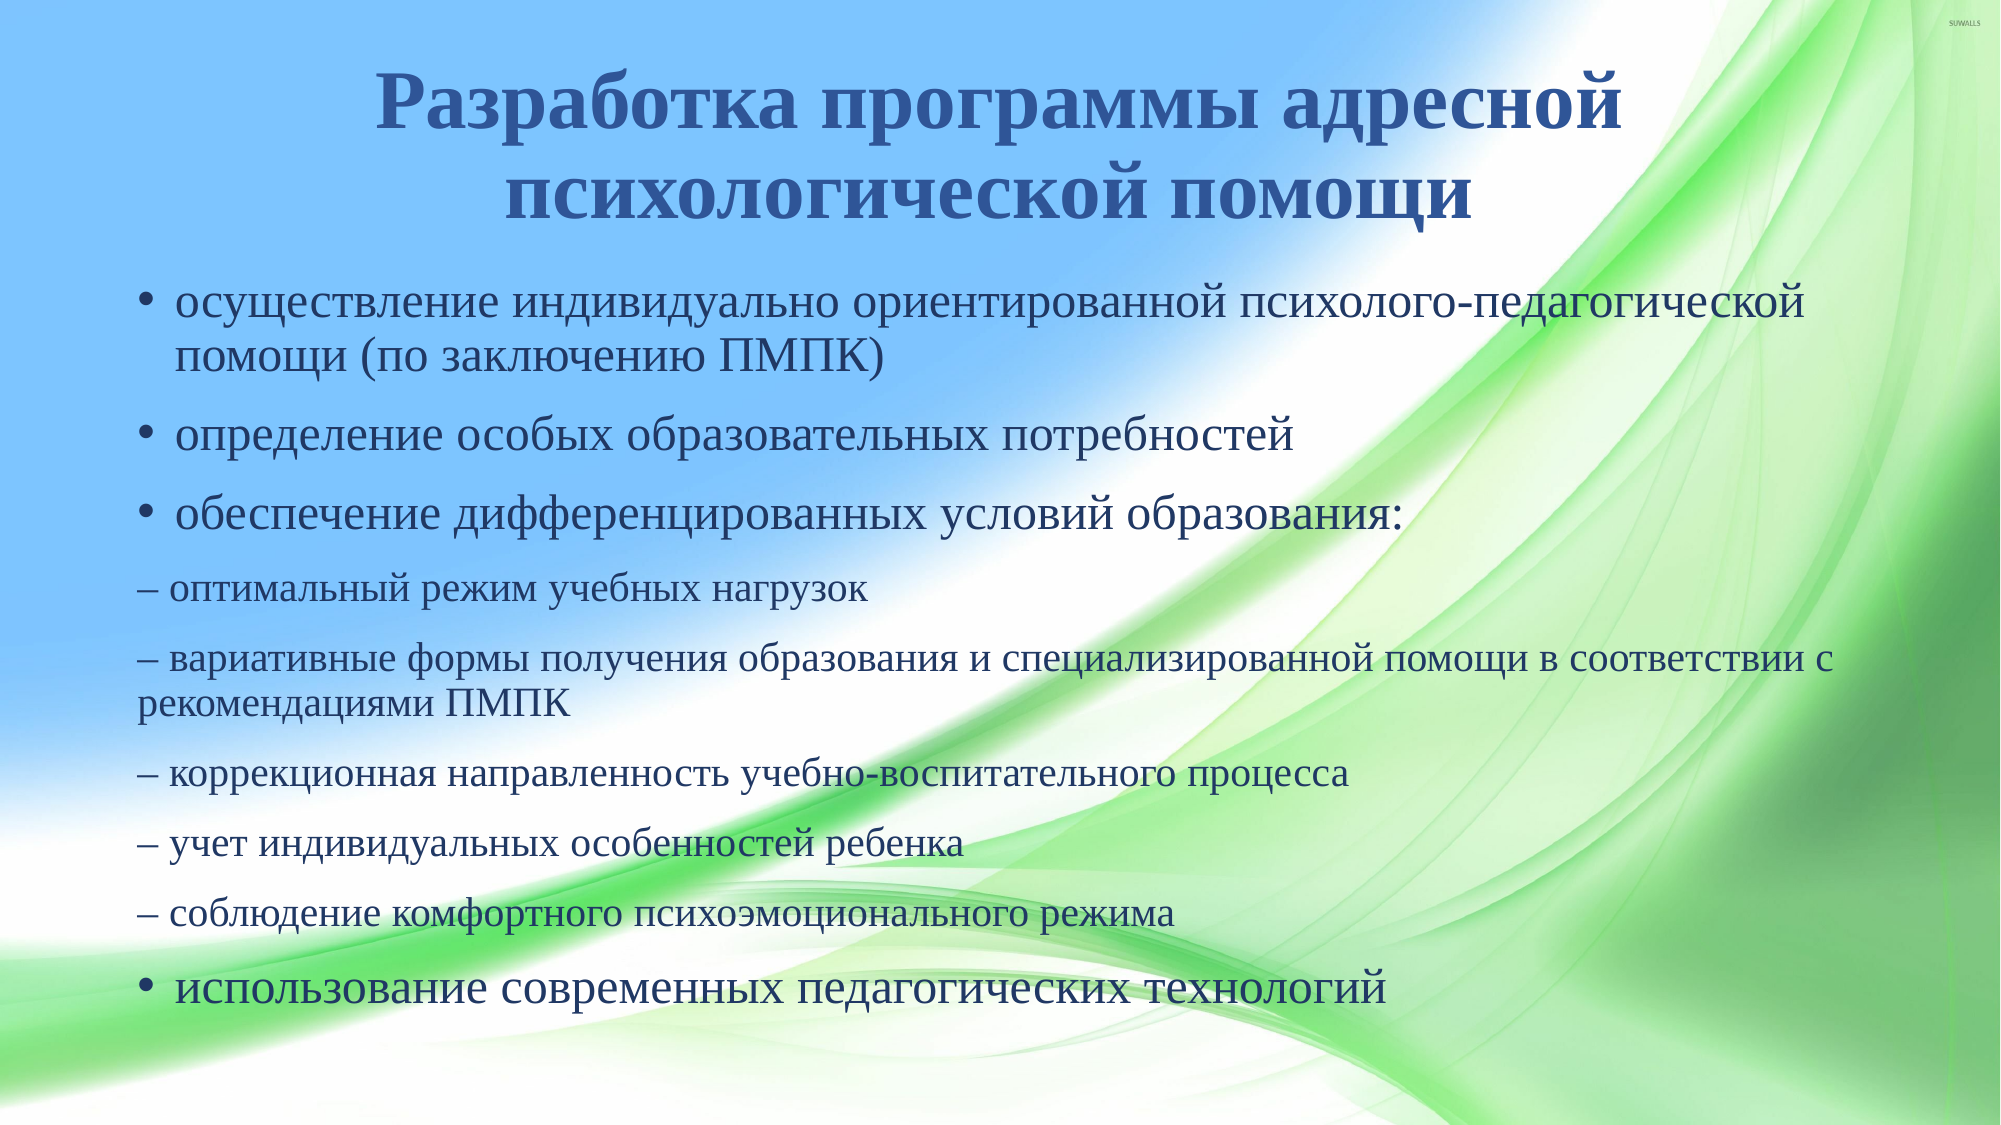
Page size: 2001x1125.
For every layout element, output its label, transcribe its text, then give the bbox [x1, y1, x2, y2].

picture [0, 0, 2001, 1125]
list осуществление индивидуально ориентированной психолого-педагогической помощи (по заключению ПМПК) определение особых образовательных потребностей обеспечение дифференцированных условий образования: – оптимальный режим учебных нагрузок – вариативные формы получения образования и специализированной помощи в соответствии с рекомендациями ПМПК – коррекционная направленность учебно-воспитательного процесса – учет индивидуальных особенностей ребенка – соблюдение комфортного психоэмоционального режима использование современных педагогических технологий [122, 266, 1936, 762]
title Разработка программы адресной психологической помощи [137, 94, 1863, 199]
